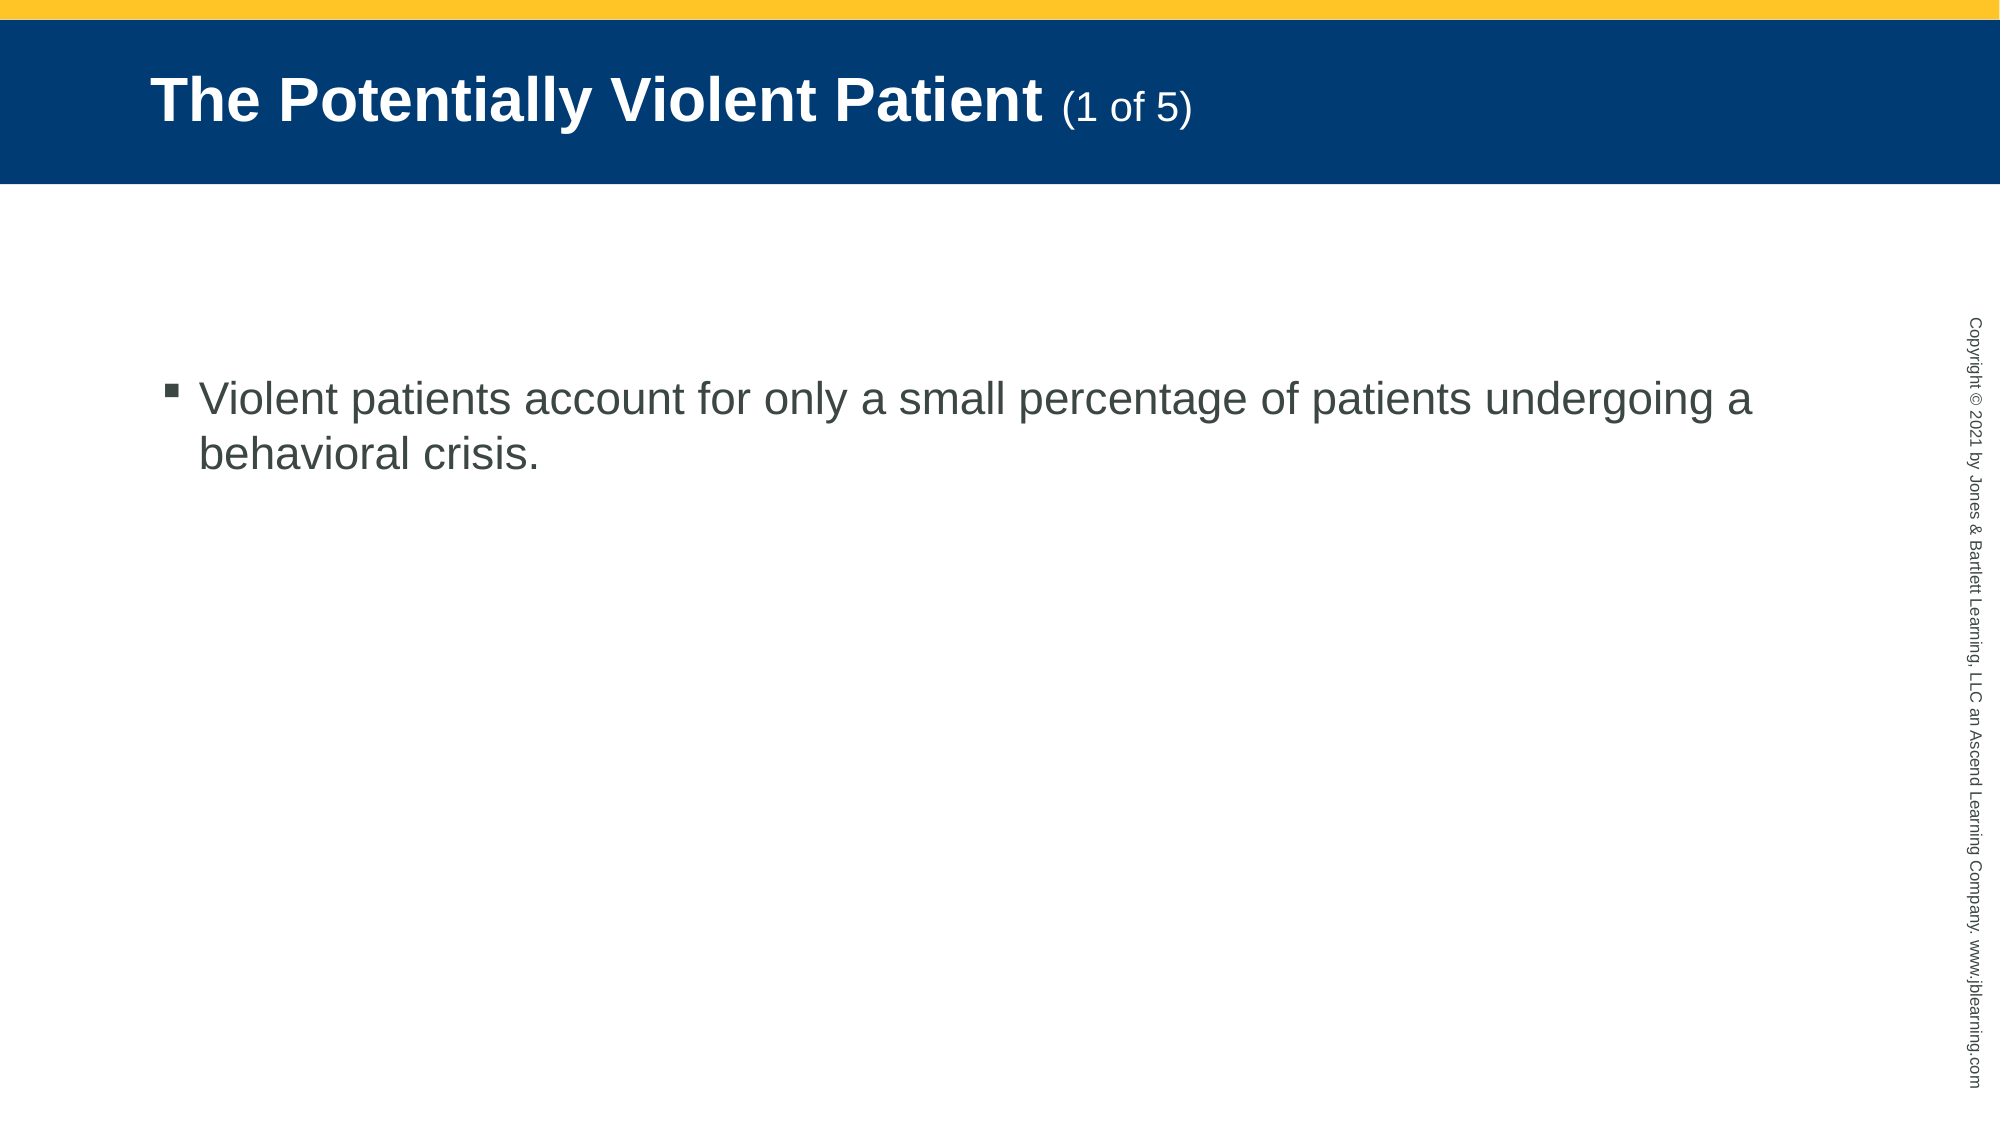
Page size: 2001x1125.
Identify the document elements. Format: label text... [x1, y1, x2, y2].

list Violent patients account for only a small percentage of patients undergoing a behavioral crisis. [146, 361, 1859, 1016]
title The Potentially Violent Patient (1 of 5) [0, 19, 2000, 185]
